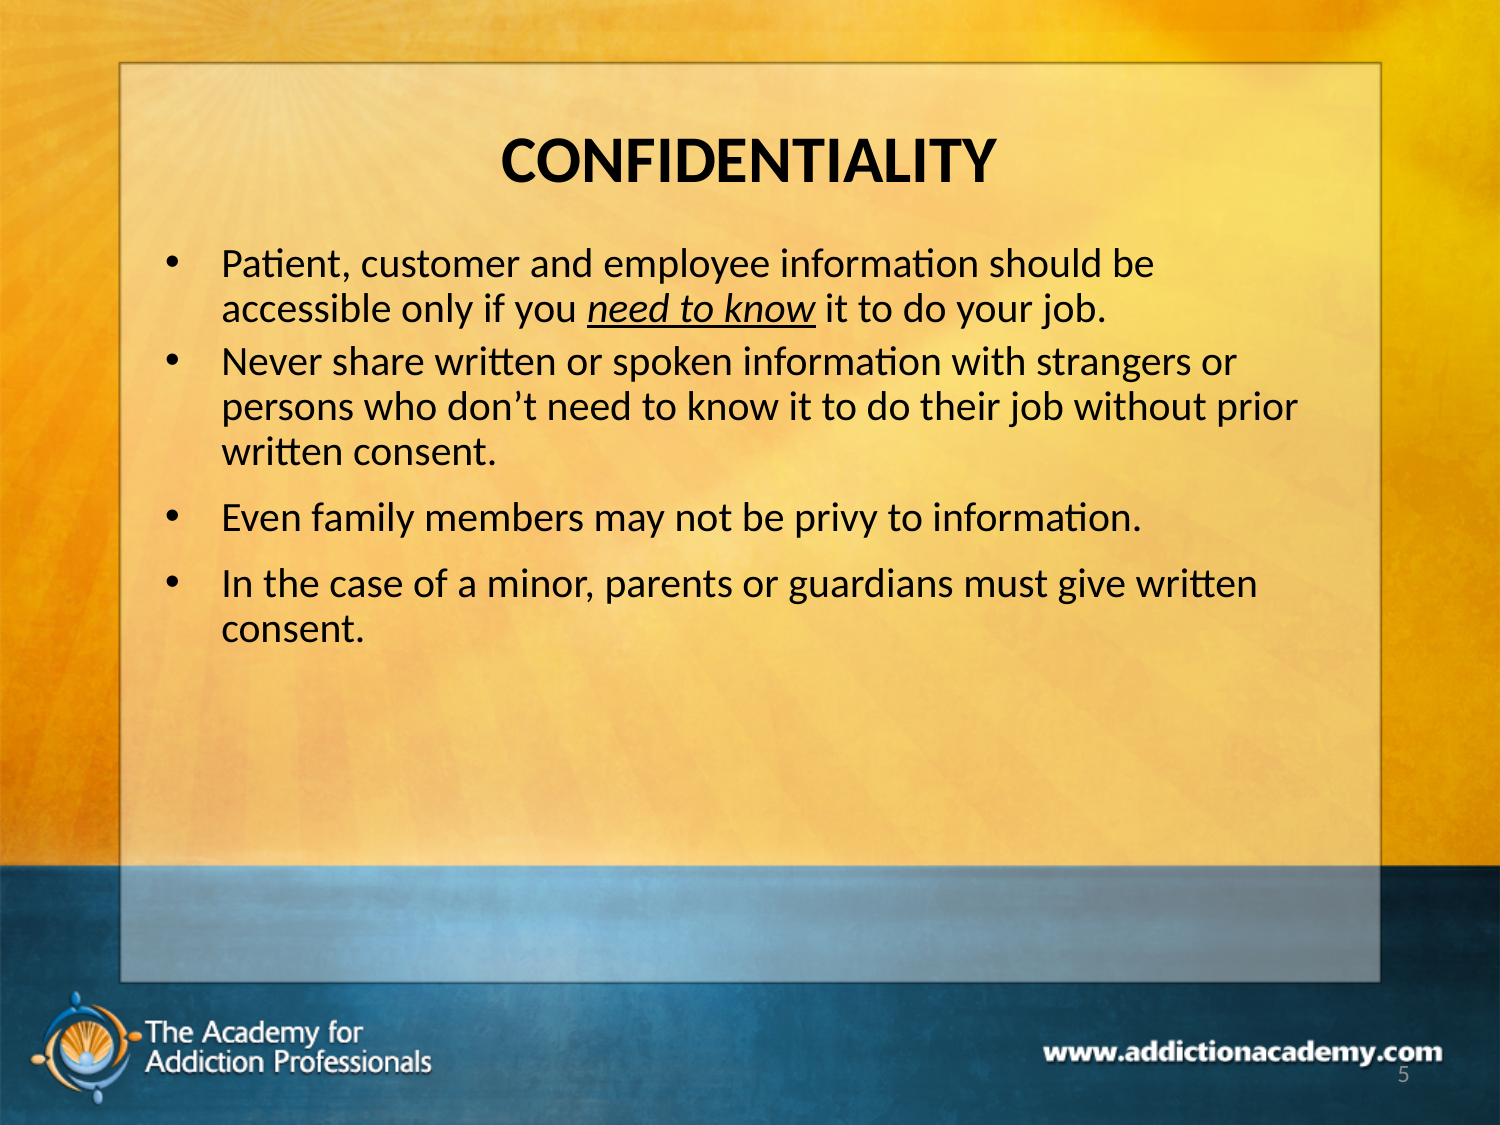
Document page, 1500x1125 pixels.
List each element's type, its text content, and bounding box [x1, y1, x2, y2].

picture [0, 0, 1500, 1125]
list Patient, customer and employee information should be accessible only if you need to know it to do your job. Never share written or spoken information with strangers or persons who don’t need to know it to do their job without prior written consent. Even family members may not be privy to information. In the case of a minor, parents or guardians must give written consent. [150, 233, 1350, 976]
title CONFIDENTIALITY [75, 62, 1425, 250]
slide_number 5 [1074, 1042, 1425, 1103]
